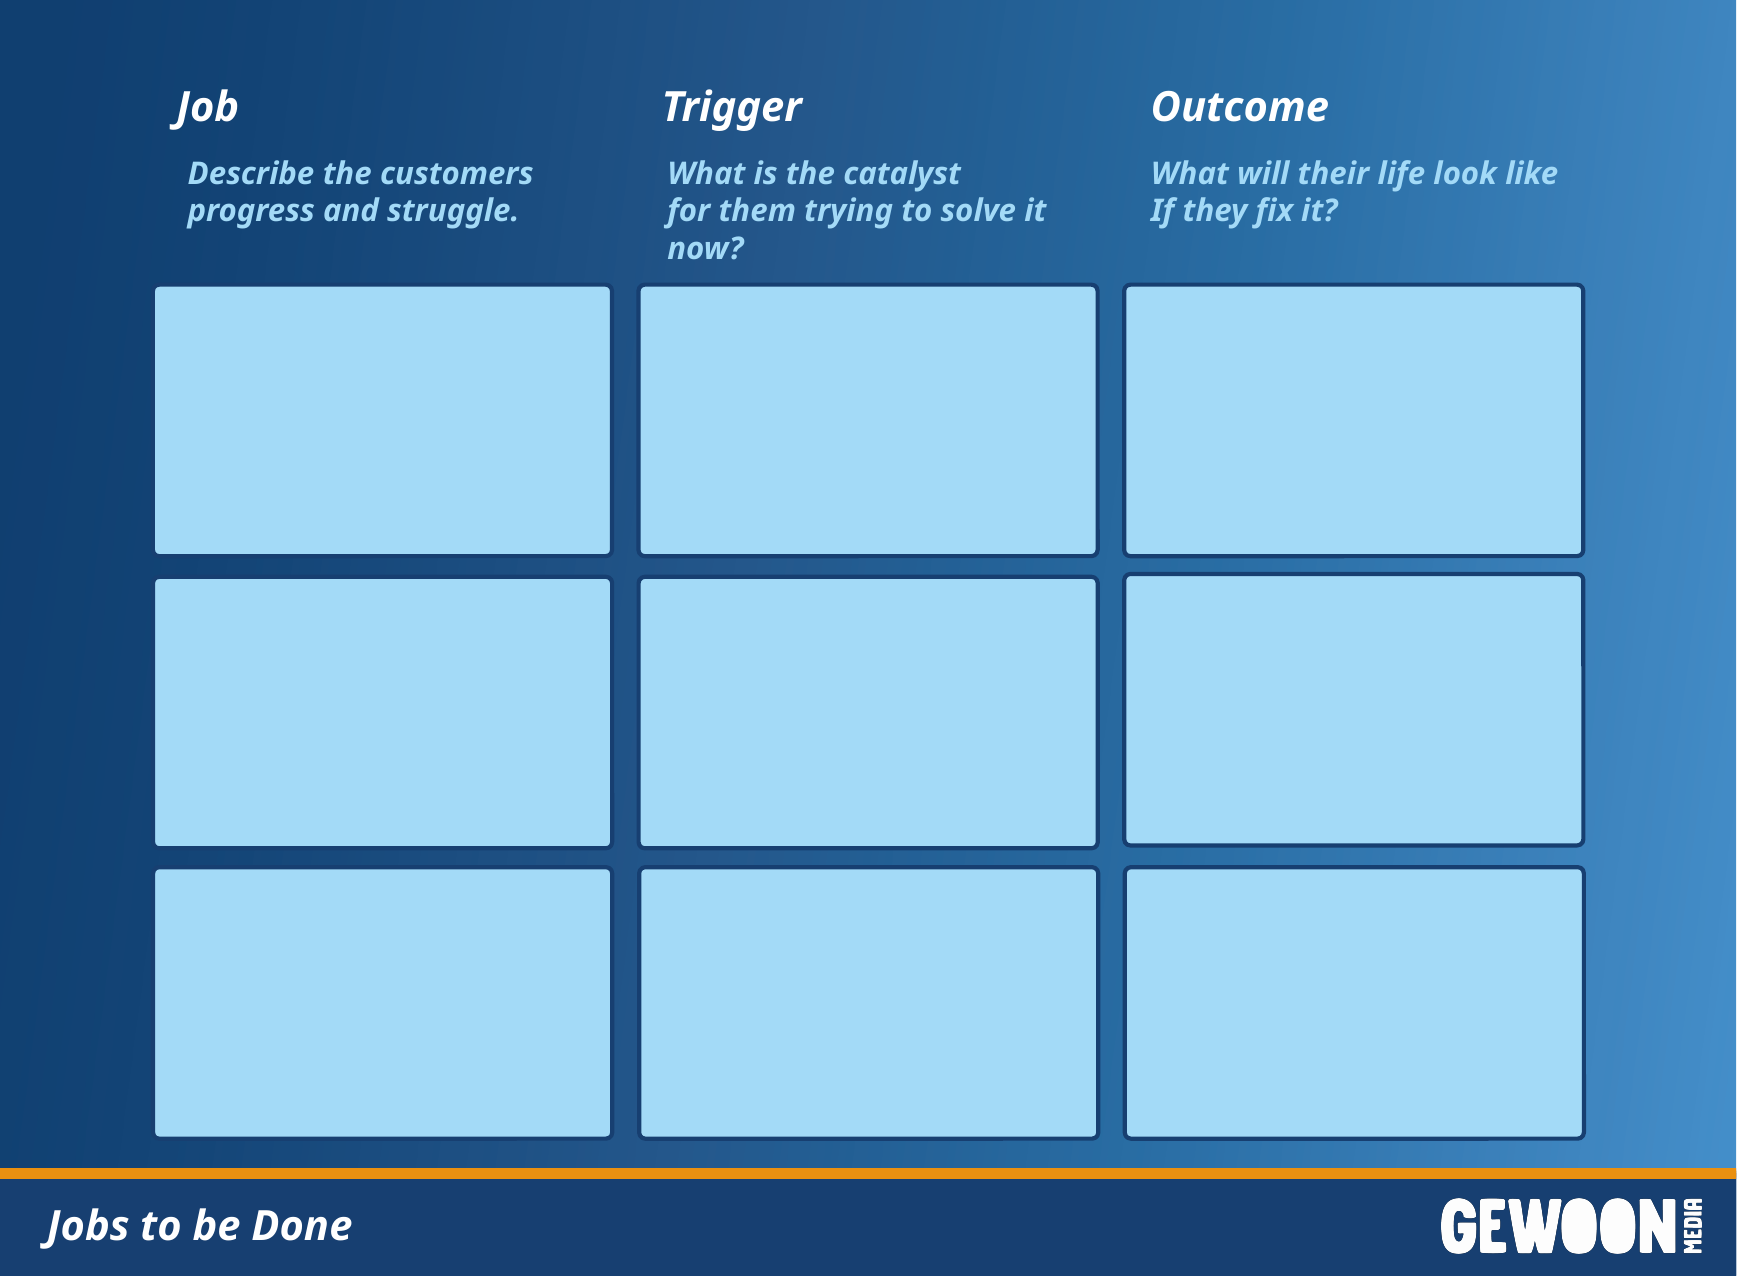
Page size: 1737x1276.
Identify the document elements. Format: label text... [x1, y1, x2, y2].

text_box Jobs to be Done [0, 1179, 1737, 1276]
text_box [150, 282, 615, 559]
text_box [1122, 571, 1586, 848]
text_box [636, 282, 1100, 559]
text_box [1122, 282, 1586, 559]
text_box What is the catalyst for them trying to solve it now? [652, 145, 1063, 273]
text_box Describe the customers progress and struggle. [172, 145, 549, 236]
text_box [1122, 865, 1587, 1141]
picture [0, 0, 1737, 1168]
picture [1441, 1198, 1702, 1255]
text_box Trigger [646, 72, 817, 137]
text_box [636, 574, 1100, 851]
text_box [0, 1168, 1737, 1179]
text_box Outcome [1135, 72, 1345, 137]
text_box Job [161, 72, 255, 137]
text_box What will their life look like If they fix it? [1136, 145, 1575, 236]
text_box [150, 574, 615, 851]
text_box [150, 865, 615, 1141]
text_box [637, 865, 1101, 1141]
